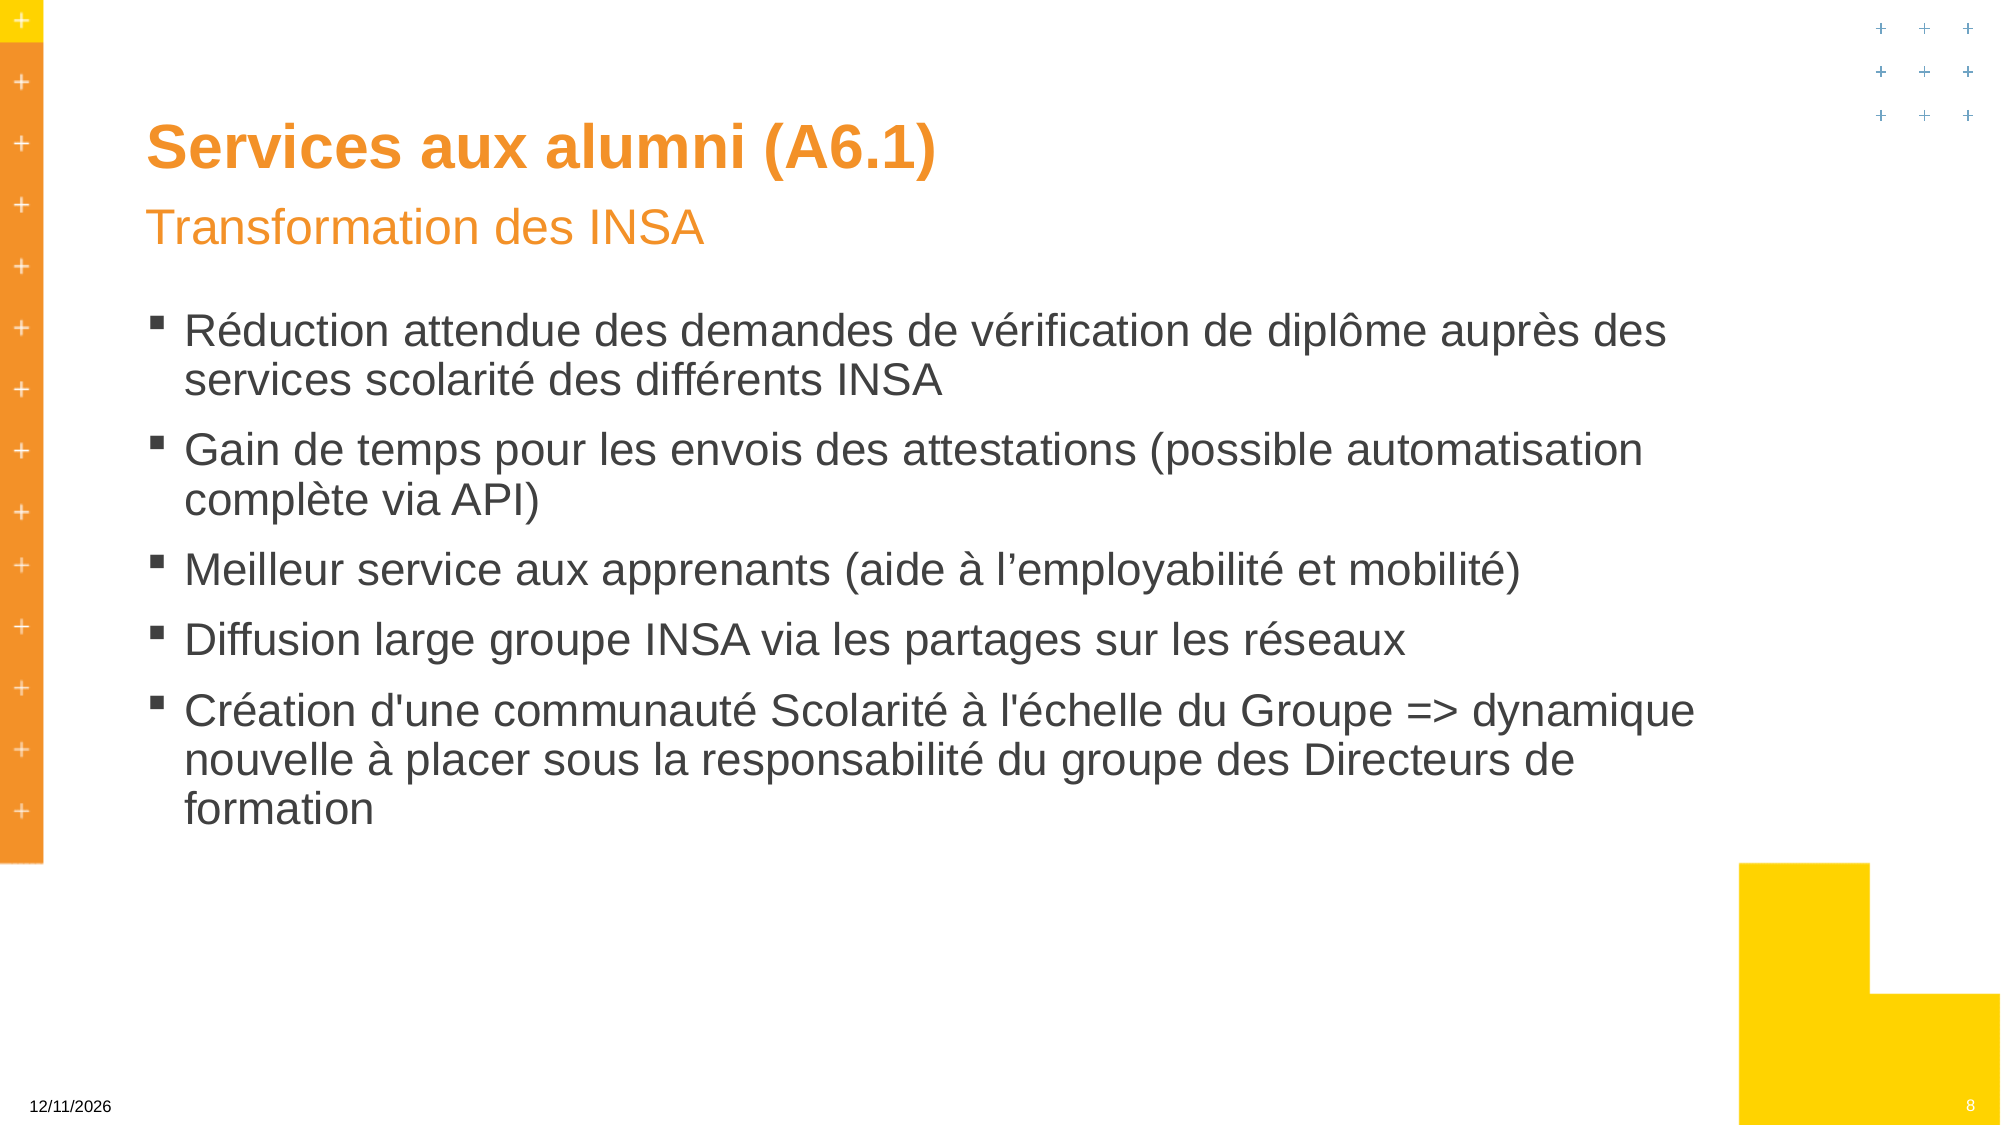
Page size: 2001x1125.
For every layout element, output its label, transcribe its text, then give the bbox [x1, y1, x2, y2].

text_box Transformation des INSA [145, 201, 1851, 294]
picture [0, 0, 2001, 1125]
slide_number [23, 1085, 474, 1125]
title Services aux alumni (A6.1) [146, 114, 1855, 208]
slide_number 8 [1531, 1084, 1982, 1125]
list Réduction attendue des demandes de vérification de diplôme auprès des services scolarité des différents INSA Gain de temps pour les envois des attestations (possible automatisation complète via API) Meilleur service aux apprenants (aide à l’employabilité et mobilité) Diffusion large groupe INSA via les partages sur les réseaux Création d'une communauté Scolarité à l'échelle du Groupe => dynamique nouvelle à placer sous la responsabilité du groupe des Directeurs de formation [146, 306, 1734, 1014]
